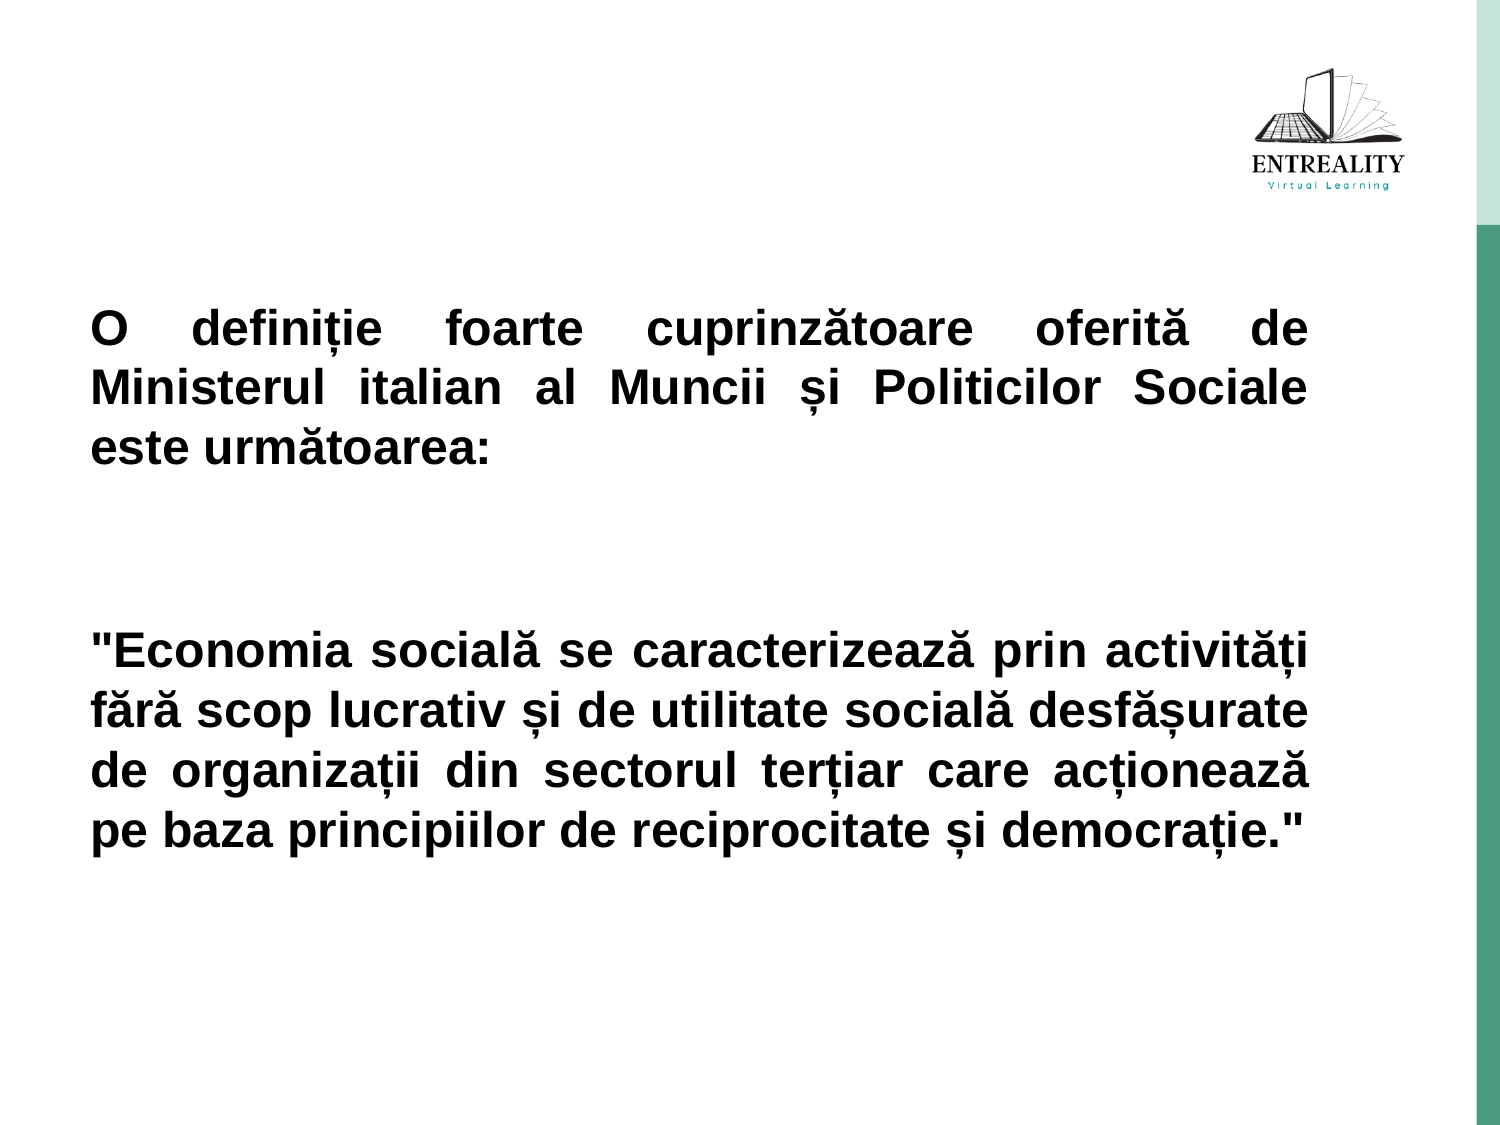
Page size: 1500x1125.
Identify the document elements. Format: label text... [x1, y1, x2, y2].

list O definiție foarte cuprinzătoare oferită de Ministerul italian al Muncii și Politicilor Sociale este următoarea: "Economia socială se caracterizează prin activități fără scop lucrativ și de utilitate socială desfășurate de organizații din sectorul terțiar care acționează pe baza principiilor de reciprocitate și democrație." [75, 287, 1325, 1005]
picture [1198, 0, 1458, 259]
